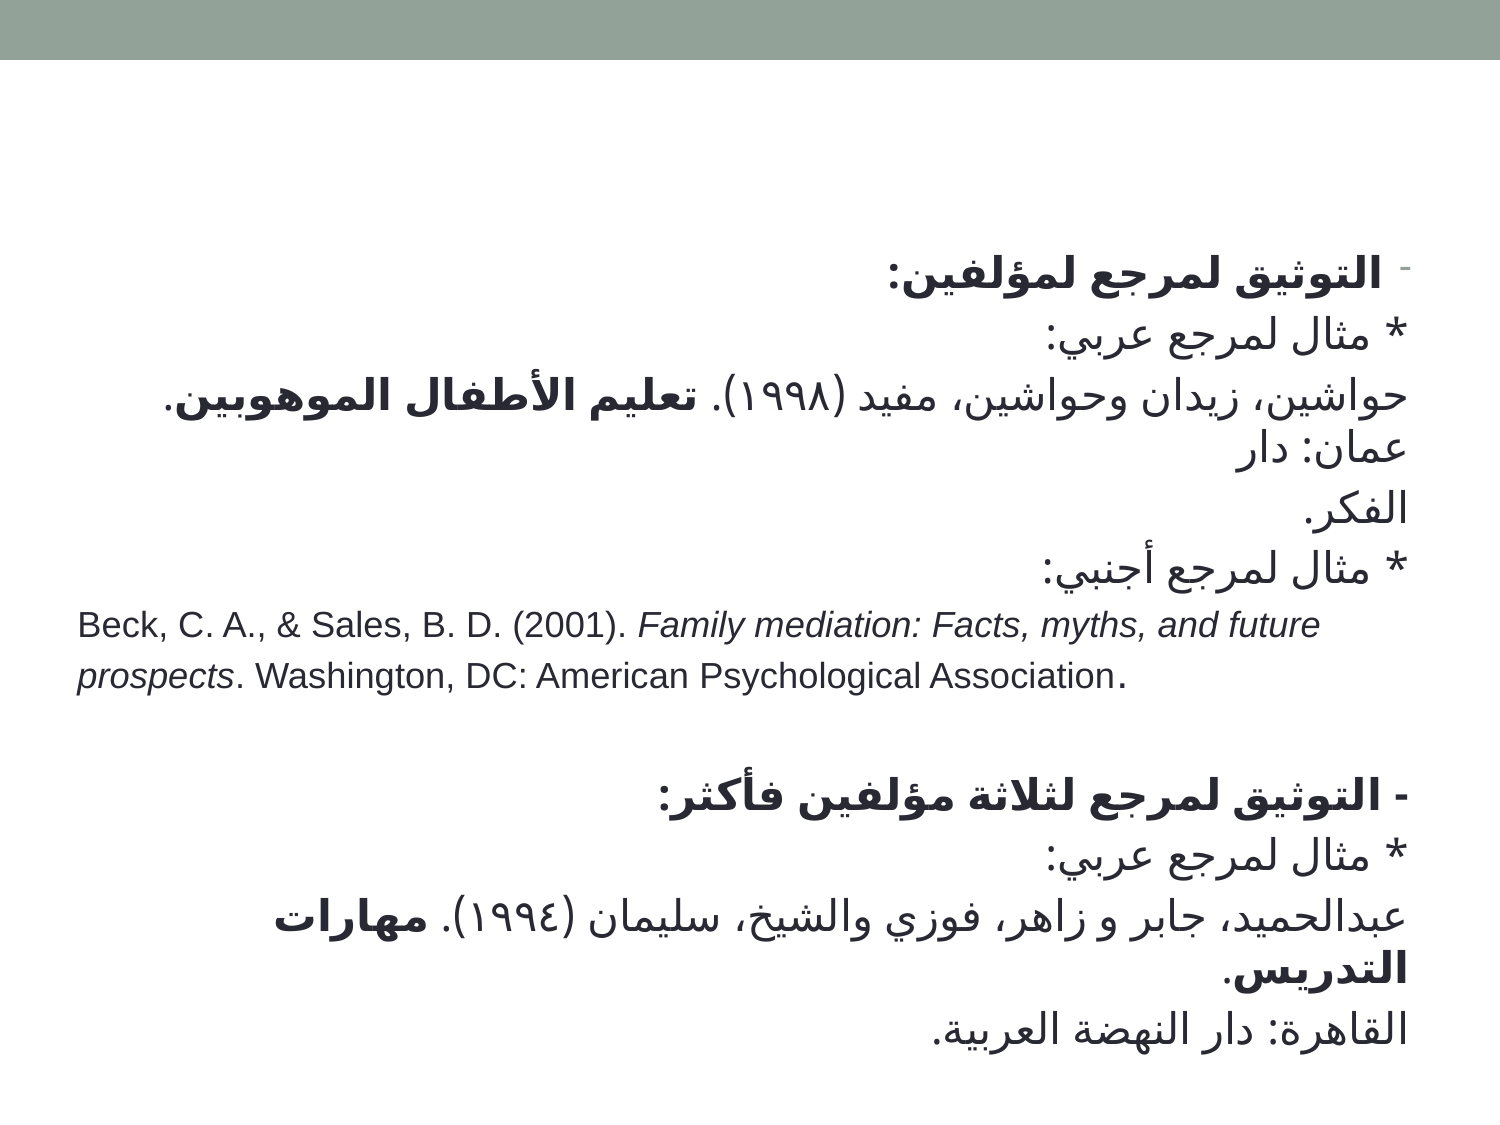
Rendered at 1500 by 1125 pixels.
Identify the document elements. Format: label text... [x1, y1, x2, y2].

list التوثيق لمرجع لمؤلفين: * مثال لمرجع عربي: حواشين، زيدان وحواشين، مفيد (١٩٩٨). تعليم الأطفال الموهوبين. عمان: دار الفكر. * مثال لمرجع أجنبي: Beck, C. A., & Sales, B. D. (2001). Family mediation: Facts, myths, and future prospects. Washington, DC: American Psychological Association. - التوثيق لمرجع لثلاثة مؤلفين فأكثر: * مثال لمرجع عربي: عبدالحميد، جابر و زاهر، فوزي والشيخ، سليمان (١٩٩٤). مهارات التدريس. القاهرة: دار النهضة العربية. [62, 237, 1425, 1063]
